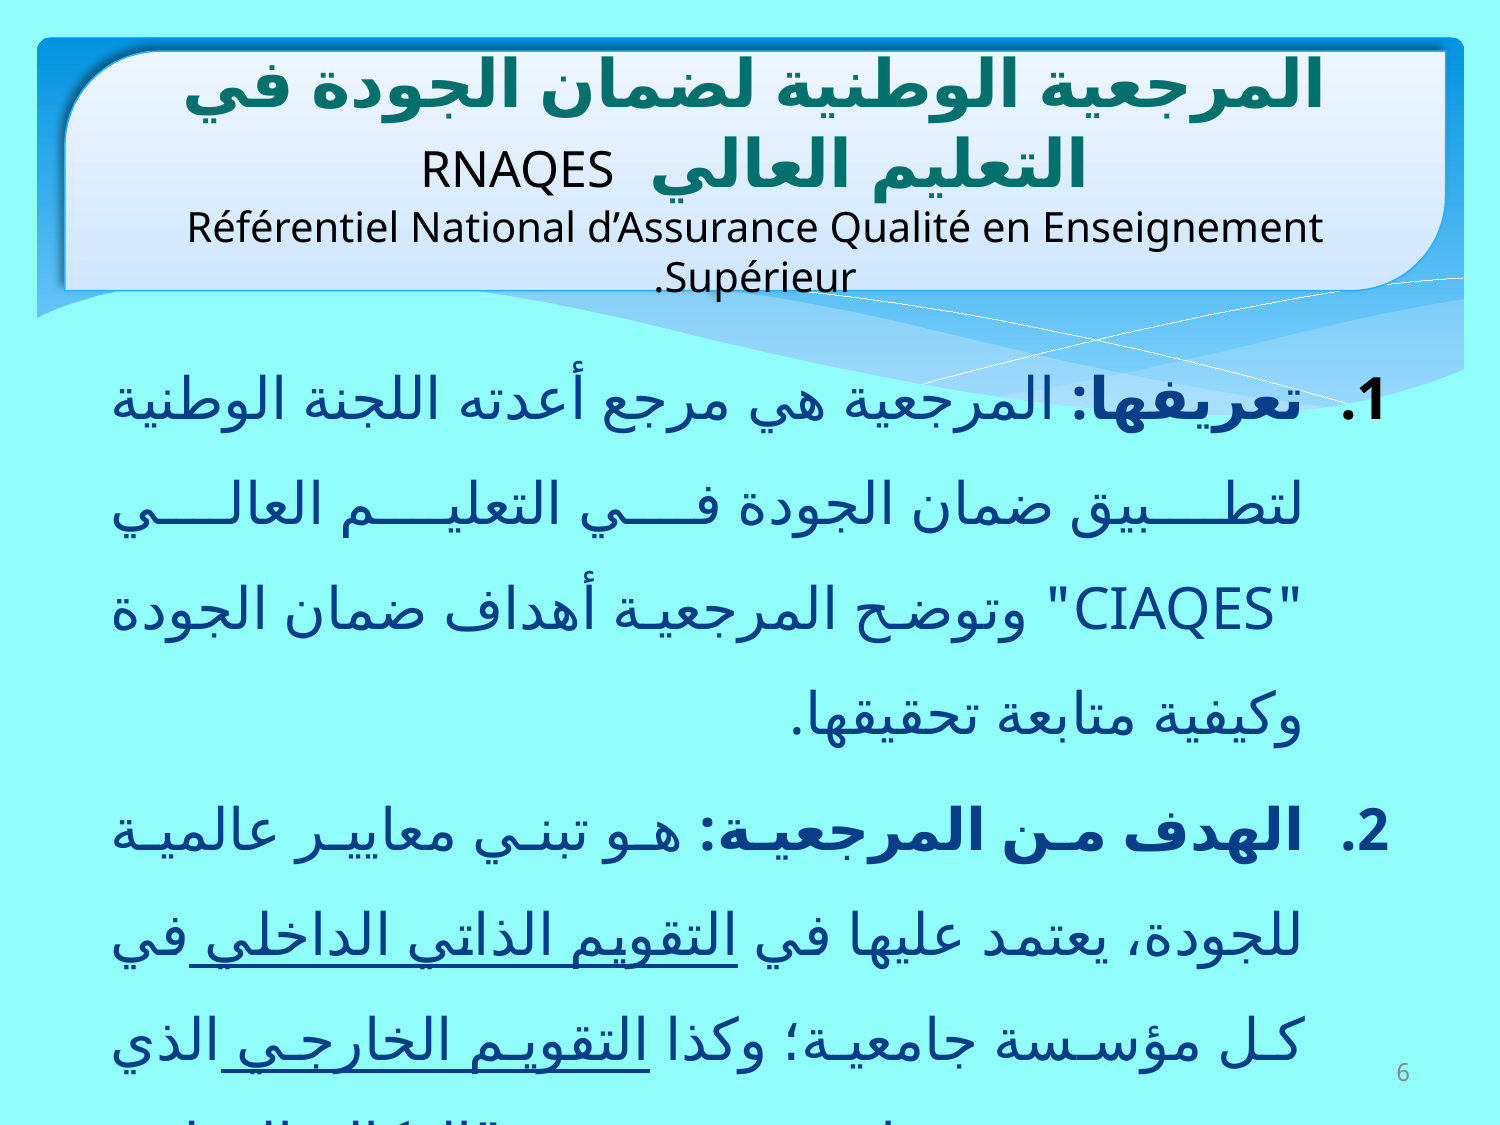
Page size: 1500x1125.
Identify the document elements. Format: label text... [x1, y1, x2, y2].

list تعريفها: المرجعية هي مرجع أعدته اللجنة الوطنية لتطبيق ضمان الجودة في التعليم العالي "CIAQES" وتوضح المرجعية أهداف ضمان الجودة وكيفية متابعة تحقيقها. الهدف من المرجعية: هو تبني معايير عالمية للجودة، يعتمد عليها في التقويم الذاتي الداخلي في كل مؤسسة جامعية؛ وكذا التقويم الخارجي الذي ستقوم به هيئة خارجية تسمى بـ: "الوكالة الوطنية لمراقبة الجودة في الجامعات". [95, 276, 1405, 1106]
text_box 6 [1074, 1042, 1425, 1103]
text_box المرجعية الوطنية لضمان الجودة في التعليم العالي RNAQES Référentiel National d’Assurance Qualité en Enseignement Supérieur. [64, 50, 1447, 292]
